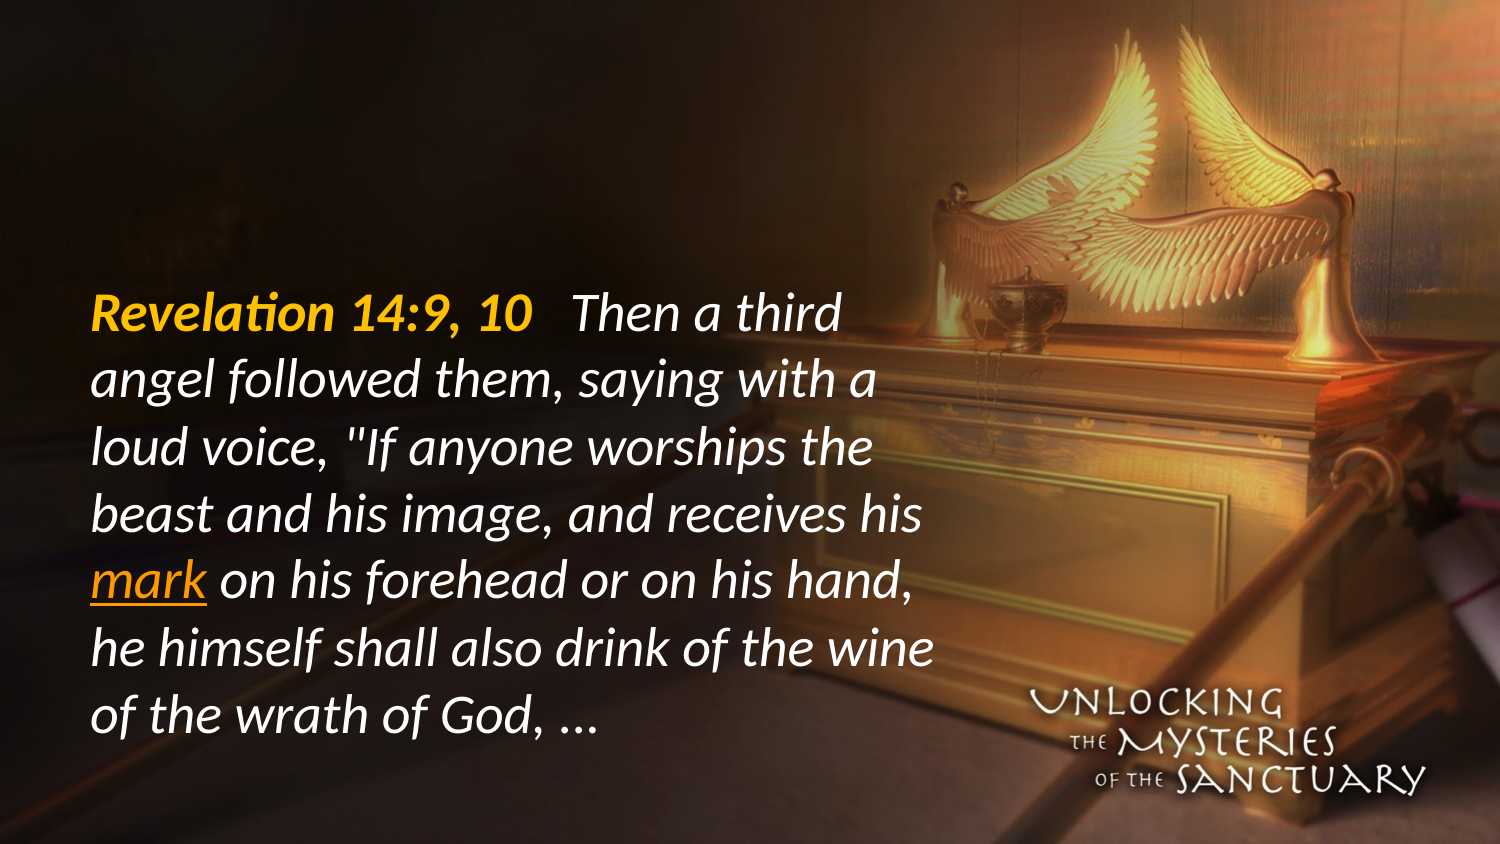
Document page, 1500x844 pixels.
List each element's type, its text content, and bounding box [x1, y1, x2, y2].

picture [0, 0, 1500, 844]
list Revelation 14:9, 10 Then a third angel followed them, saying with a loud voice, "If anyone worships the beast and his image, and receives his mark on his forehead or on his hand, he himself shall also drink of the wine of the wrath of God, ... [75, 267, 990, 754]
